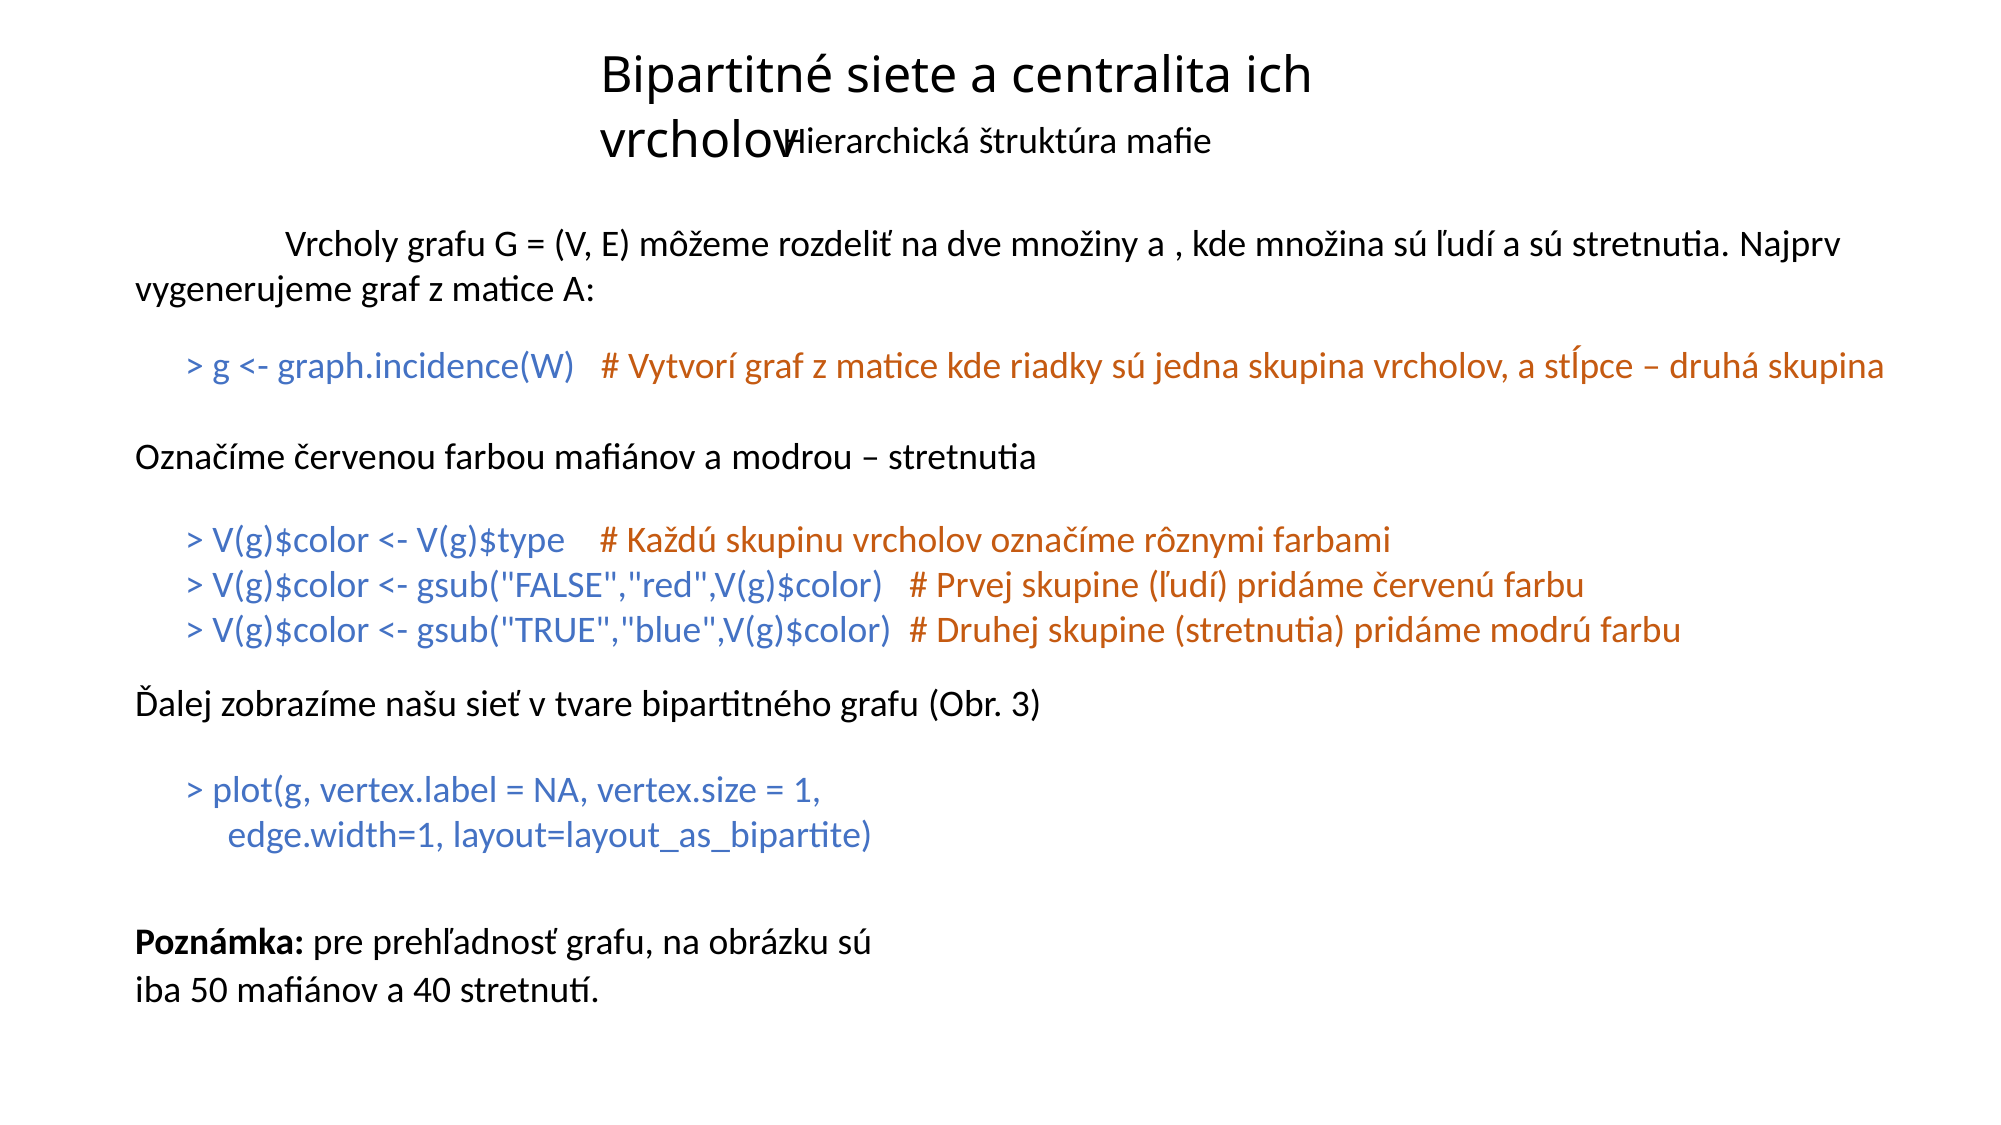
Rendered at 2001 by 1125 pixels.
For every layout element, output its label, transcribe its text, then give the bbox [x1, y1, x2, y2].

text_box Ďalej zobrazíme našu sieť v tvare bipartitného grafu (Obr. 3) [120, 668, 1083, 732]
text_box > plot(g, vertex.label = NA, vertex.size = 1, edge.width=1, layout=layout_as_bipartite) [170, 757, 942, 863]
text_box Označíme červenou farbou mafiánov a modrou – stretnutia [120, 421, 1082, 485]
text_box Bipartitné siete a centralita ich vrcholov [585, 31, 1415, 175]
text_box Poznámka: pre prehľadnosť grafu, na obrázku sú iba 50 mafiánov a 40 stretnutí. [120, 906, 923, 1018]
text_box > V(g)$color <- V(g)$type # Každú skupinu vrcholov označíme rôznymi farbami > V(g)$color <- gsub("FALSE","red",V(g)$color) # Prvej skupine (ľudí) pridáme červenú farbu > V(g)$color <- gsub("TRUE","blue",V(g)$color) # Druhej skupine (stretnutia) pridáme modrú farbu [170, 507, 1764, 658]
text_box > g <- graph.incidence(W) # Vytvorí graf z matice kde riadky sú jedna skupina vrcholov, a stĺpce – druhá skupina [170, 334, 1934, 394]
text_box Hierarchická štruktúra mafie [768, 108, 1272, 169]
